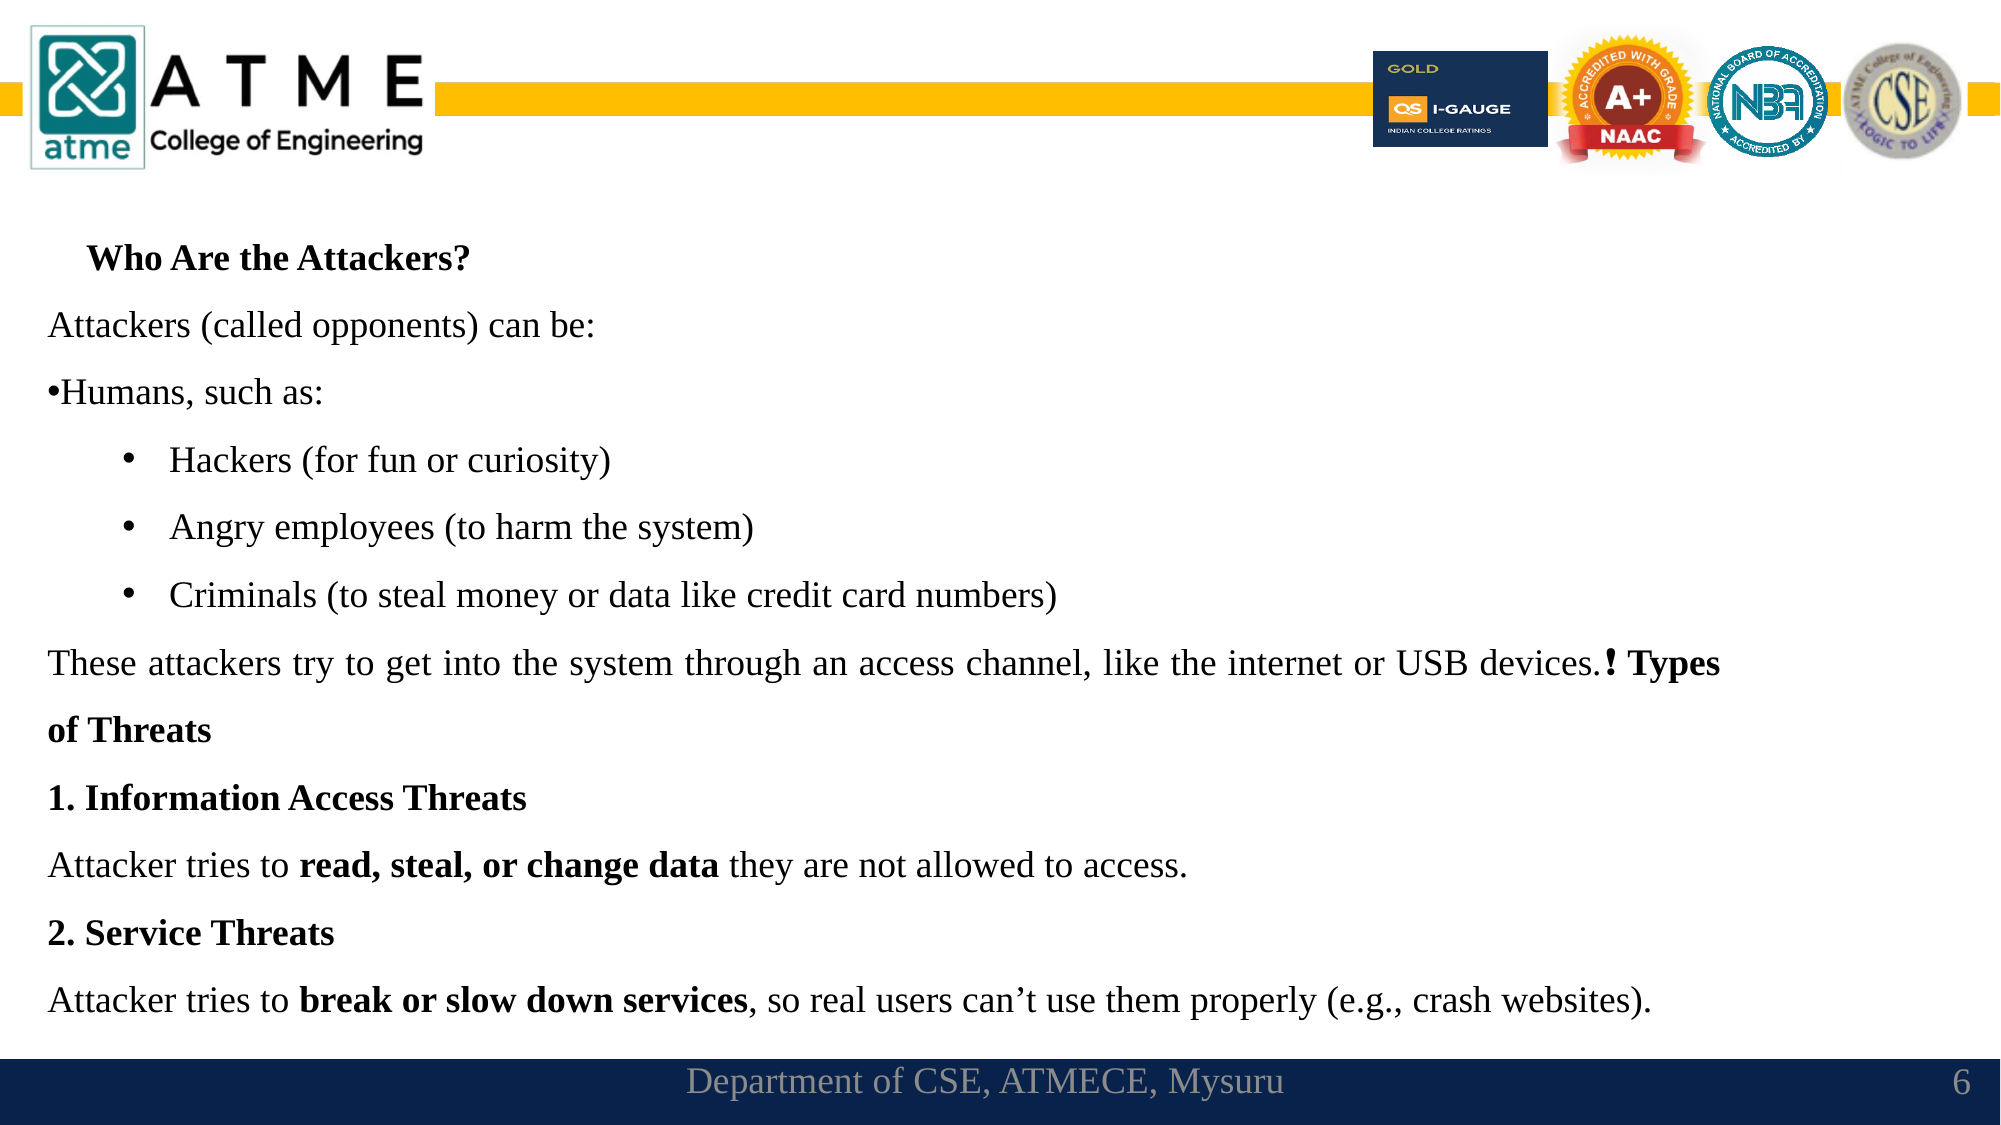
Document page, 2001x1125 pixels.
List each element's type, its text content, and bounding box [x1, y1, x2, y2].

picture [1840, 26, 1968, 176]
picture [22, 15, 435, 178]
slide_number 6 [1511, 1057, 1972, 1103]
text_box 👥 Who Are the Attackers? Attackers (called opponents) can be: Humans, such as: Hackers (for fun or curiosity) Angry employees (to harm the system) Criminals (to steal money or data like credit card numbers) These attackers try to get into the system through an access channel, like the internet or USB devices.❗ Types of Threats 1. Information Access Threats Attacker tries to read, steal, or change data they are not allowed to access. 2. Service Threats Attacker tries to break or slow down services, so real users can’t use them properly (e.g., crash websites). [32, 202, 1736, 1095]
picture [1373, 20, 1828, 180]
picture [0, 1059, 2001, 1125]
footer Department of CSE, ATMECE, Mysuru [501, 1056, 1470, 1102]
